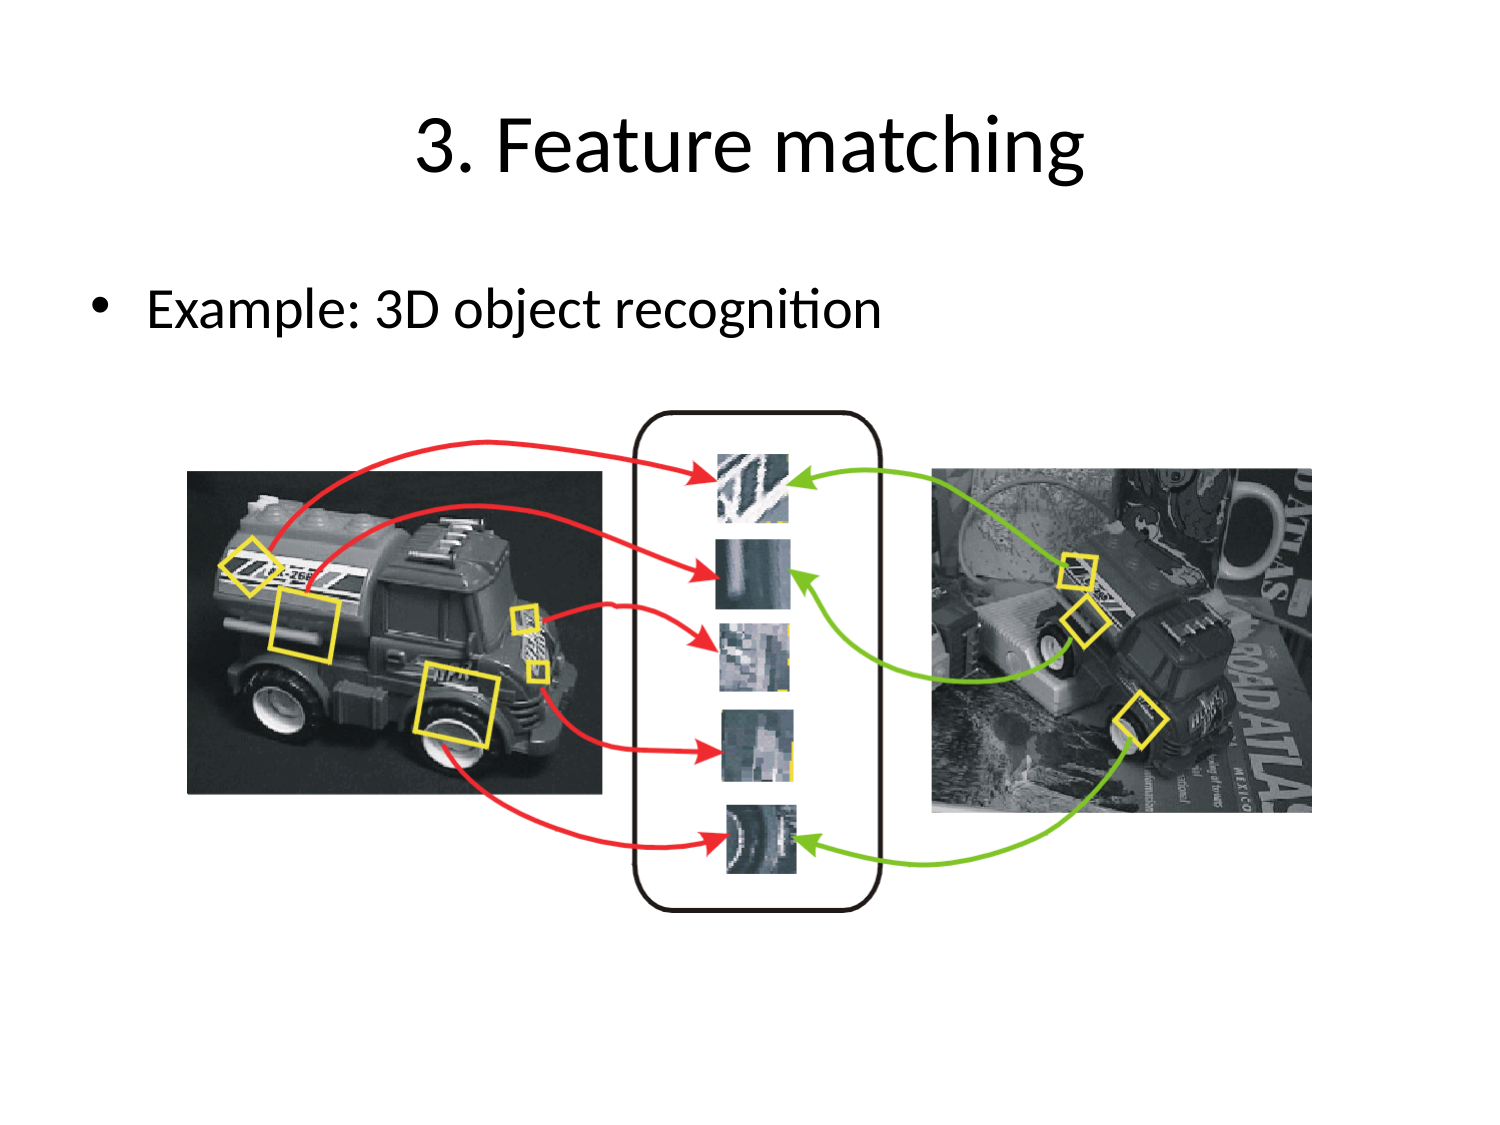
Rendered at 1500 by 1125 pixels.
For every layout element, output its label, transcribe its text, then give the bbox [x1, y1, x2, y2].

picture [187, 410, 1312, 913]
title 3. Feature matching [75, 45, 1425, 233]
list Example: 3D object recognition [75, 262, 1425, 1005]
